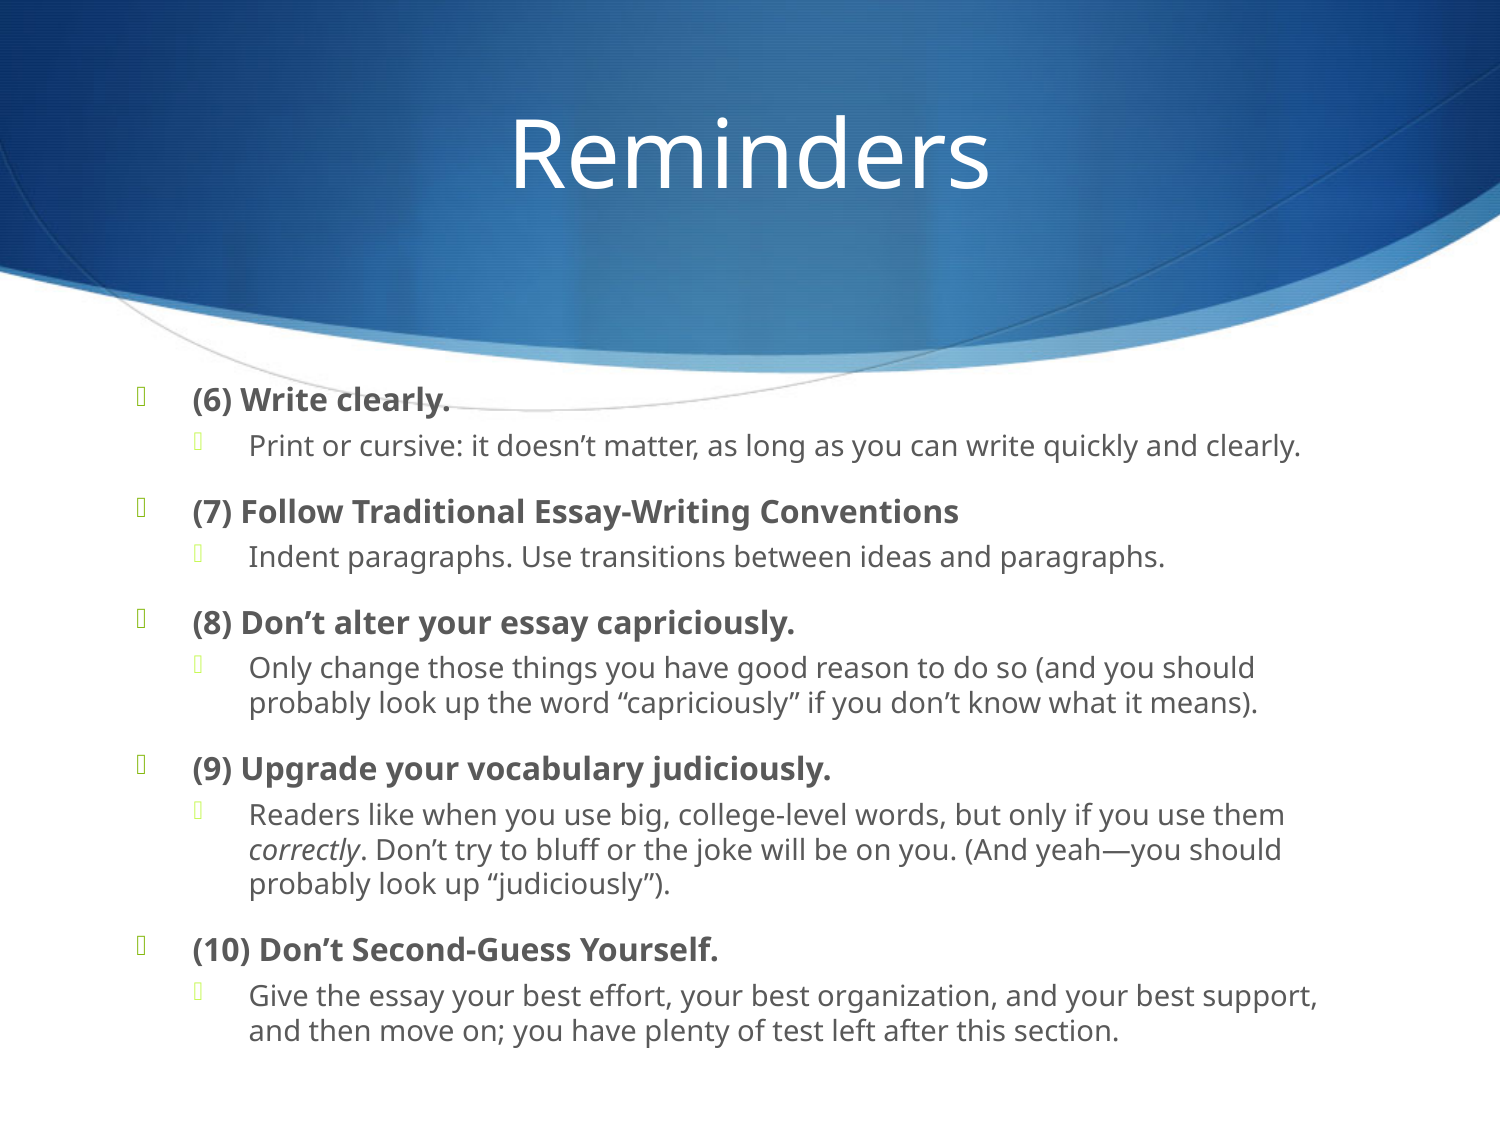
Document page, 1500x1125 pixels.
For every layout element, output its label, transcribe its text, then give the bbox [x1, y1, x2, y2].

picture [0, 0, 1500, 1125]
list (6) Write clearly. Print or cursive: it doesn’t matter, as long as you can write quickly and clearly. (7) Follow Traditional Essay-Writing Conventions Indent paragraphs. Use transitions between ideas and paragraphs. (8) Don’t alter your essay capriciously. Only change those things you have good reason to do so (and you should probably look up the word “capriciously” if you don’t know what it means). (9) Upgrade your vocabulary judiciously. Readers like when you use big, college-level words, but only if you use them correctly. Don’t try to bluff or the joke will be on you. (And yeah—you should probably look up “judiciously”). (10) Don’t Second-Guess Yourself. Give the essay your best effort, your best organization, and your best support, and then move on; you have plenty of test left after this section. [121, 372, 1379, 1060]
title Reminders [74, 56, 1426, 245]
